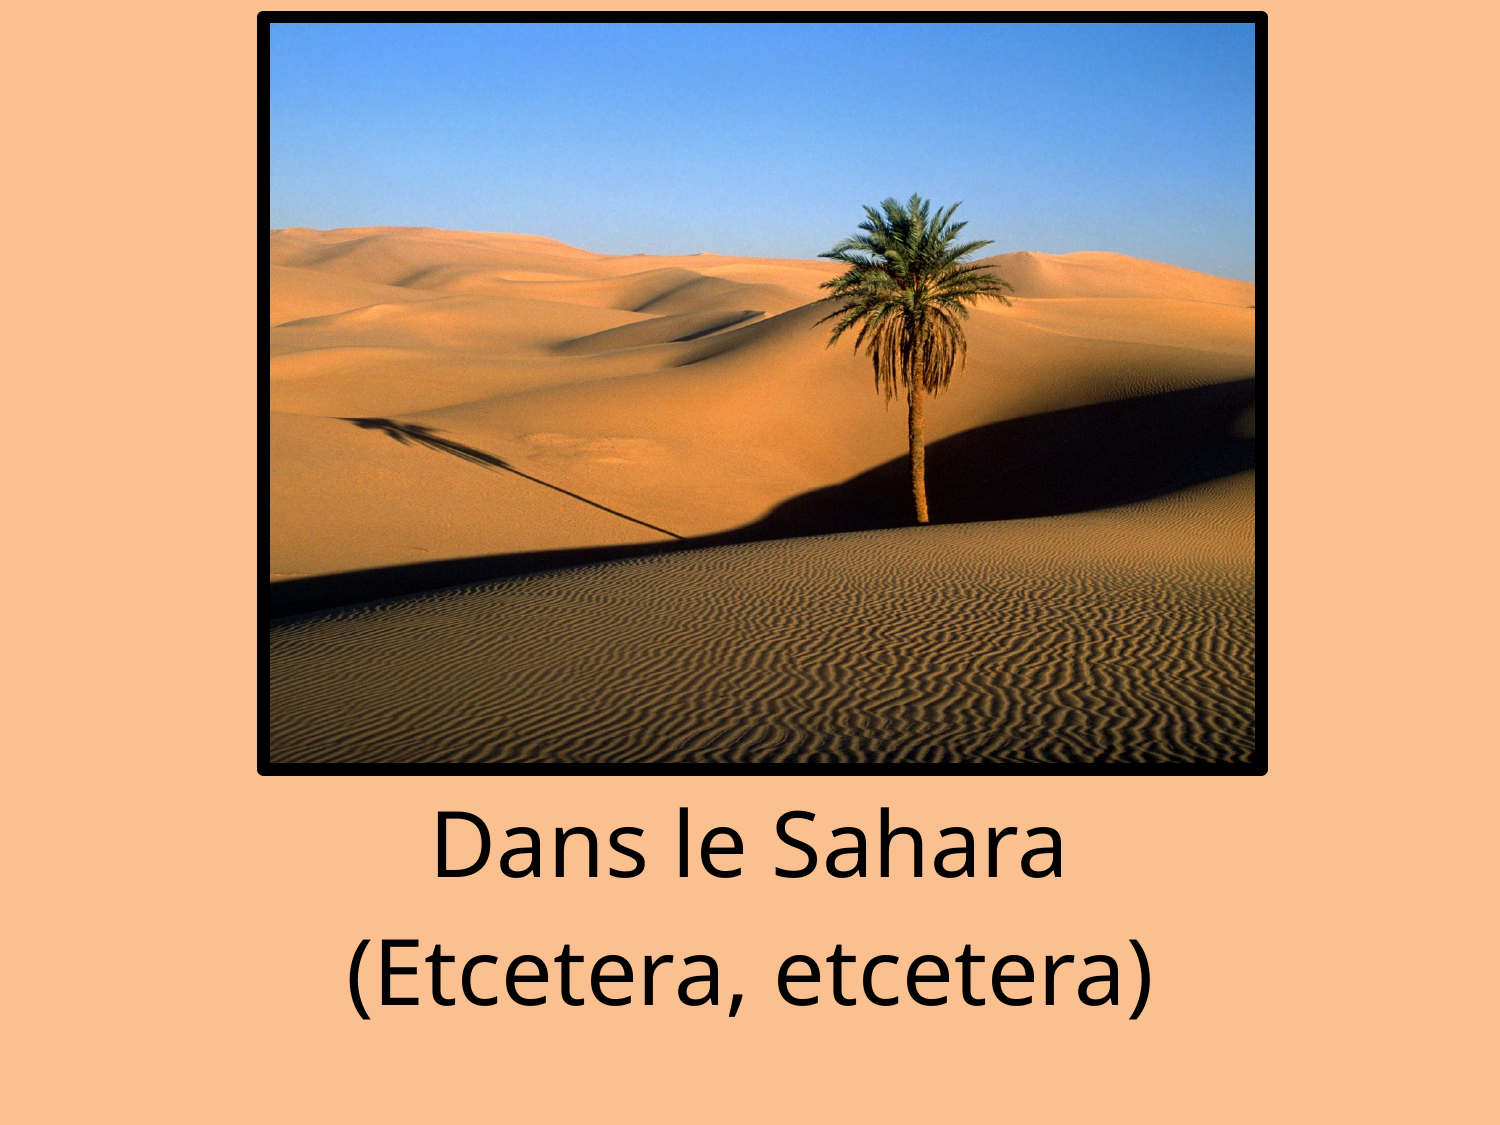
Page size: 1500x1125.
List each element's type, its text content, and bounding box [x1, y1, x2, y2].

list Dans le Sahara (Etcetera, etcetera) [75, 778, 1425, 1067]
picture [269, 23, 1256, 764]
